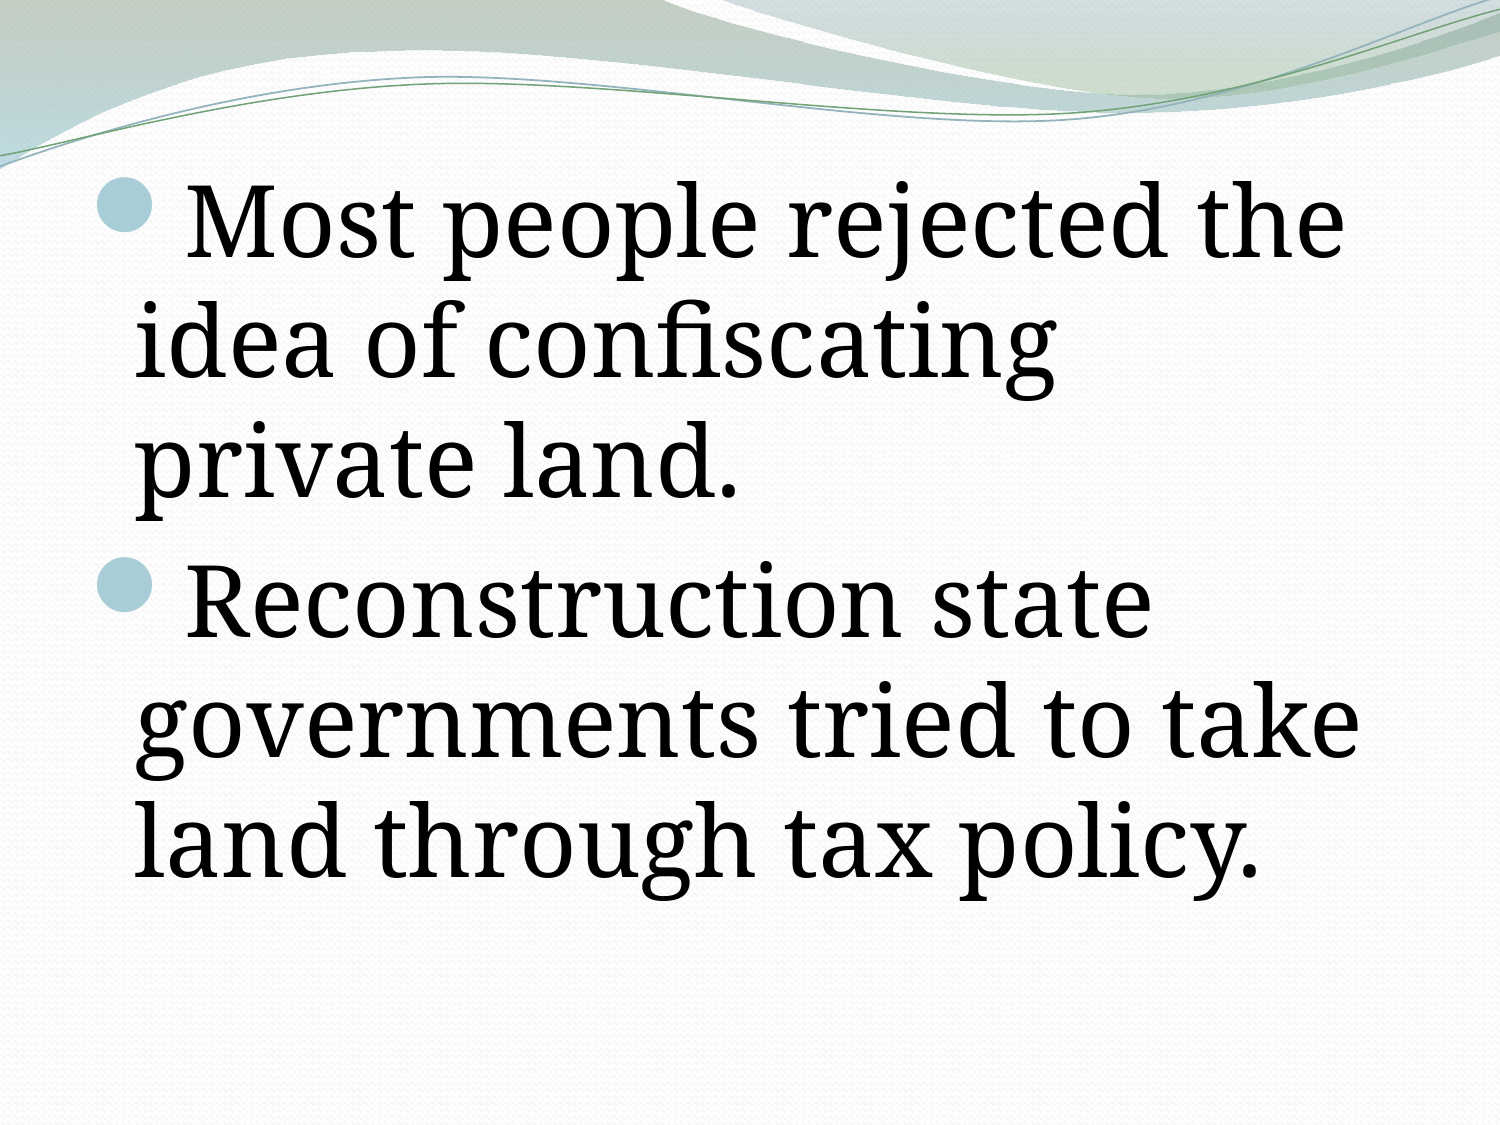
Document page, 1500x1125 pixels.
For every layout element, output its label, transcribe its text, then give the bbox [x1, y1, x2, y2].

list Most people rejected the idea of confiscating private land. Reconstruction state governments tried to take land through tax policy. [75, 149, 1425, 1038]
